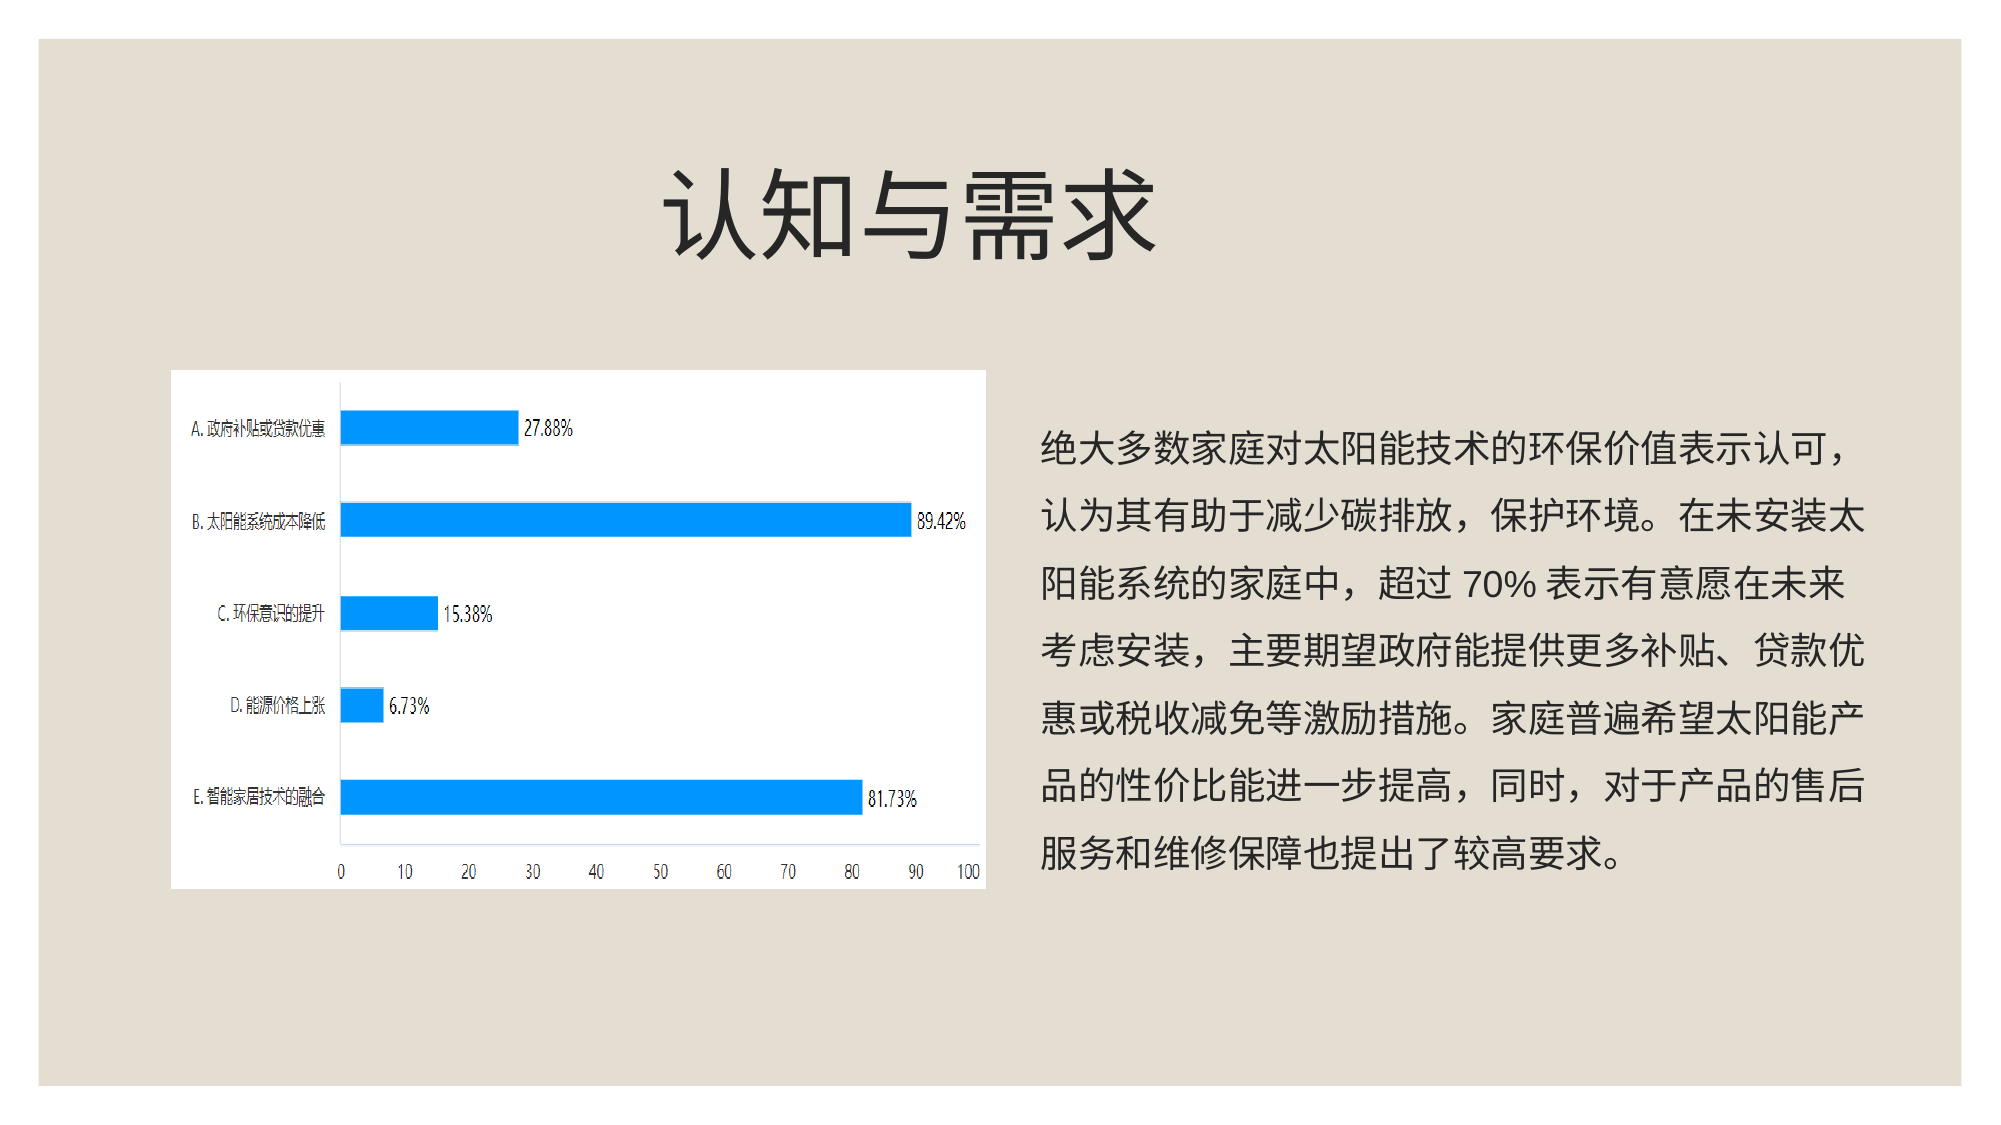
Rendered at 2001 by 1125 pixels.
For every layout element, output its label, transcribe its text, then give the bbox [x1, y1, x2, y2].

title 认知与需求 [659, 114, 1484, 274]
text_box 绝大多数家庭对太阳能技术的环保价值表示认可，认为其有助于减少碳排放，保护环境。在未安装太阳能系统的家庭中，超过70%表示有意愿在未来考虑安装，主要期望政府能提供更多补贴、贷款优惠或税收减免等激励措施。家庭普遍希望太阳能产品的性价比能进一步提高，同时，对于产品的售后服务和维修保障也提出了较高要求。 [1040, 388, 1868, 889]
picture [171, 370, 986, 889]
